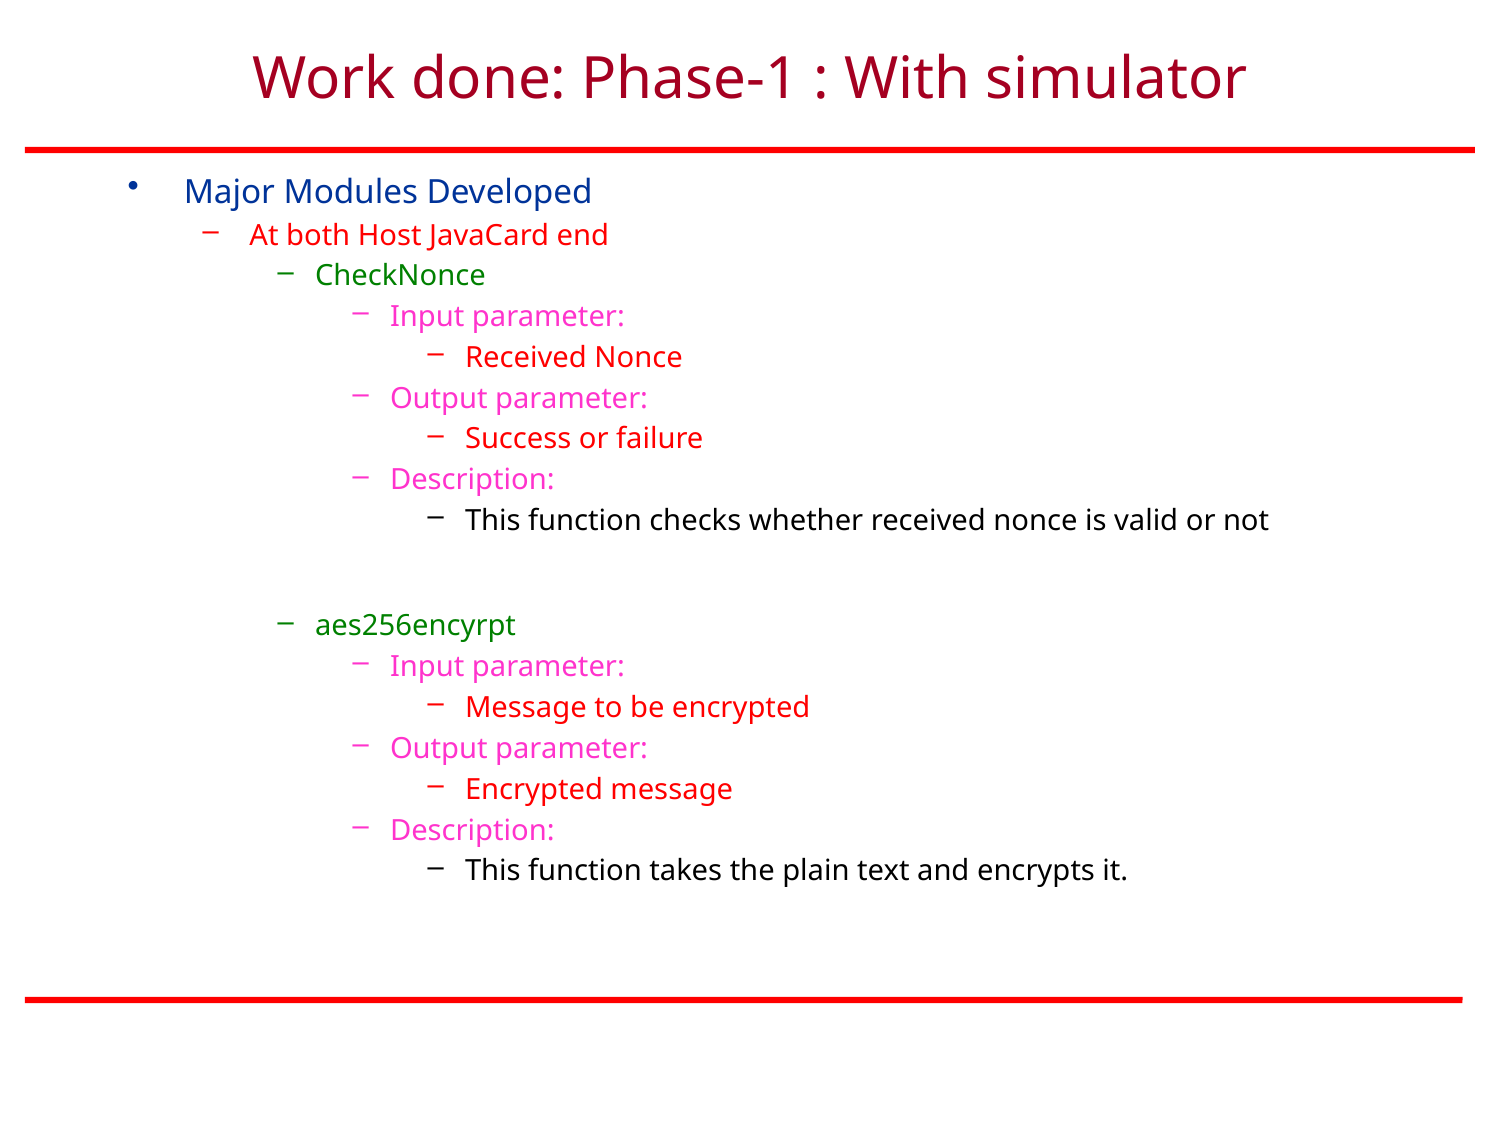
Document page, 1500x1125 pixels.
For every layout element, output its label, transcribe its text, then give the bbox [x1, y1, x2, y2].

list Major Modules Developed At both Host JavaCard end CheckNonce Input parameter: Received Nonce Output parameter: Success or failure Description: This function checks whether received nonce is valid or not aes256encyrpt Input parameter: Message to be encrypted Output parameter: Encrypted message Description: This function takes the plain text and encrypts it. [112, 162, 1476, 1013]
title Work done: Phase-1 : With simulator [112, 24, 1388, 126]
